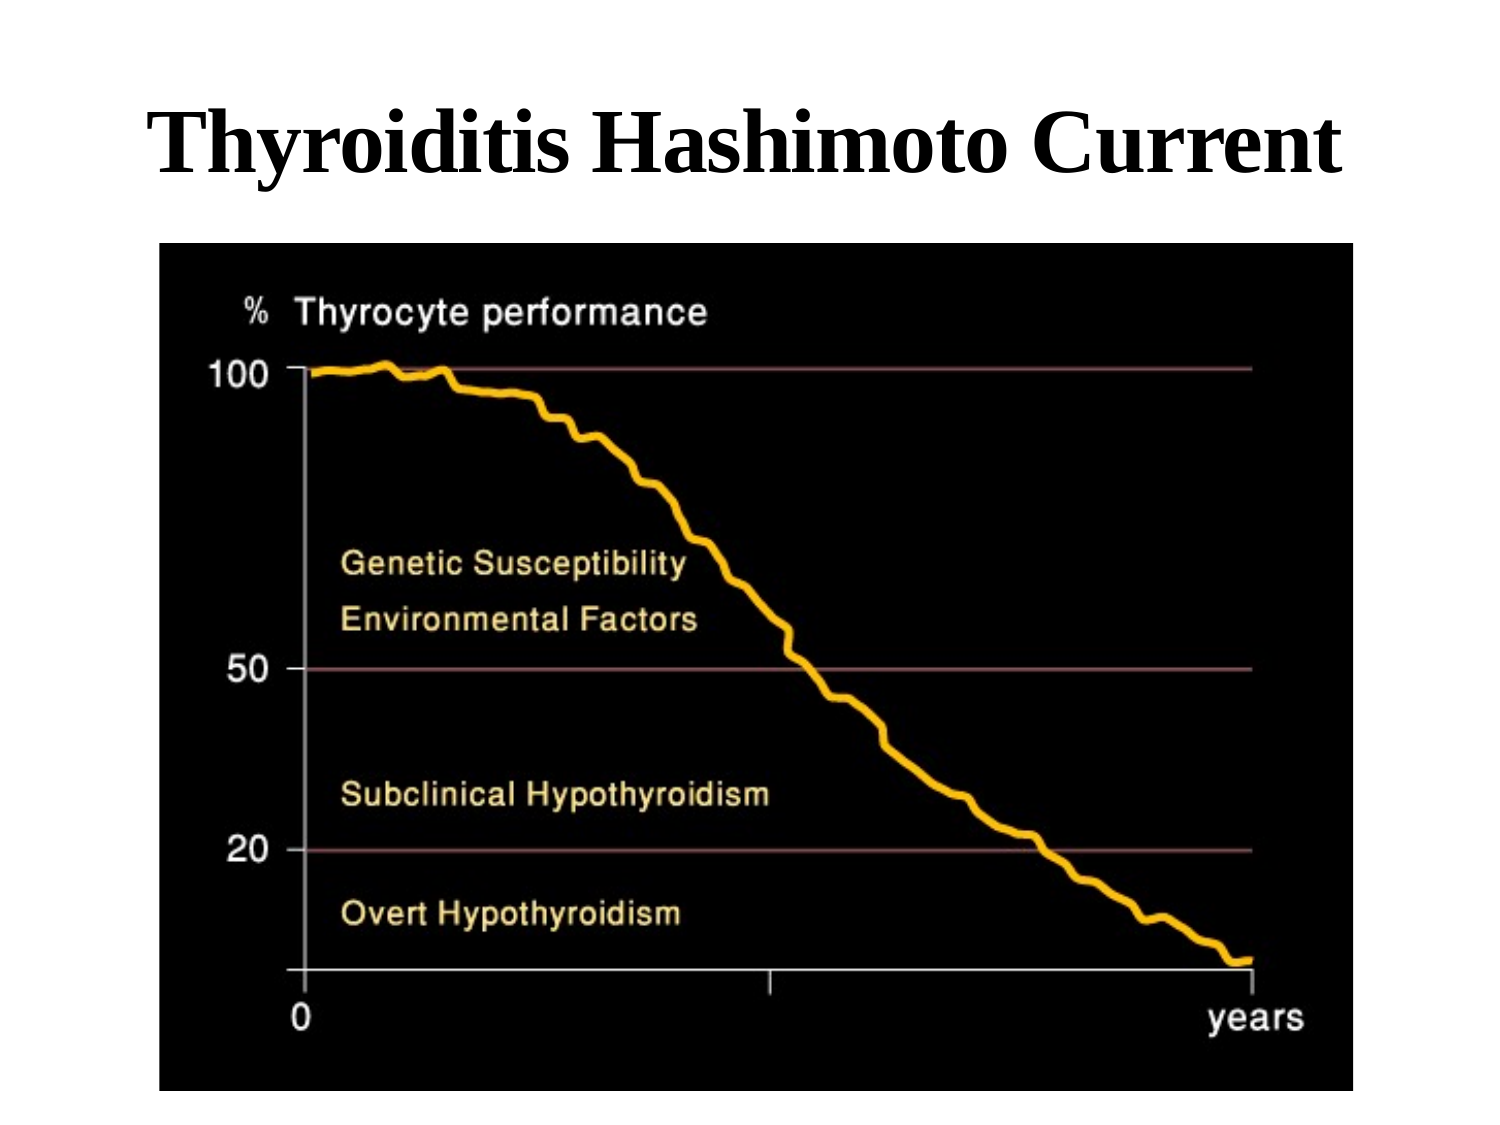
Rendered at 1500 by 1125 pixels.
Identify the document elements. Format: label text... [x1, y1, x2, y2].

title Thyroiditis Hashimoto Current [146, 78, 1354, 303]
text_box [159, 243, 1354, 1091]
